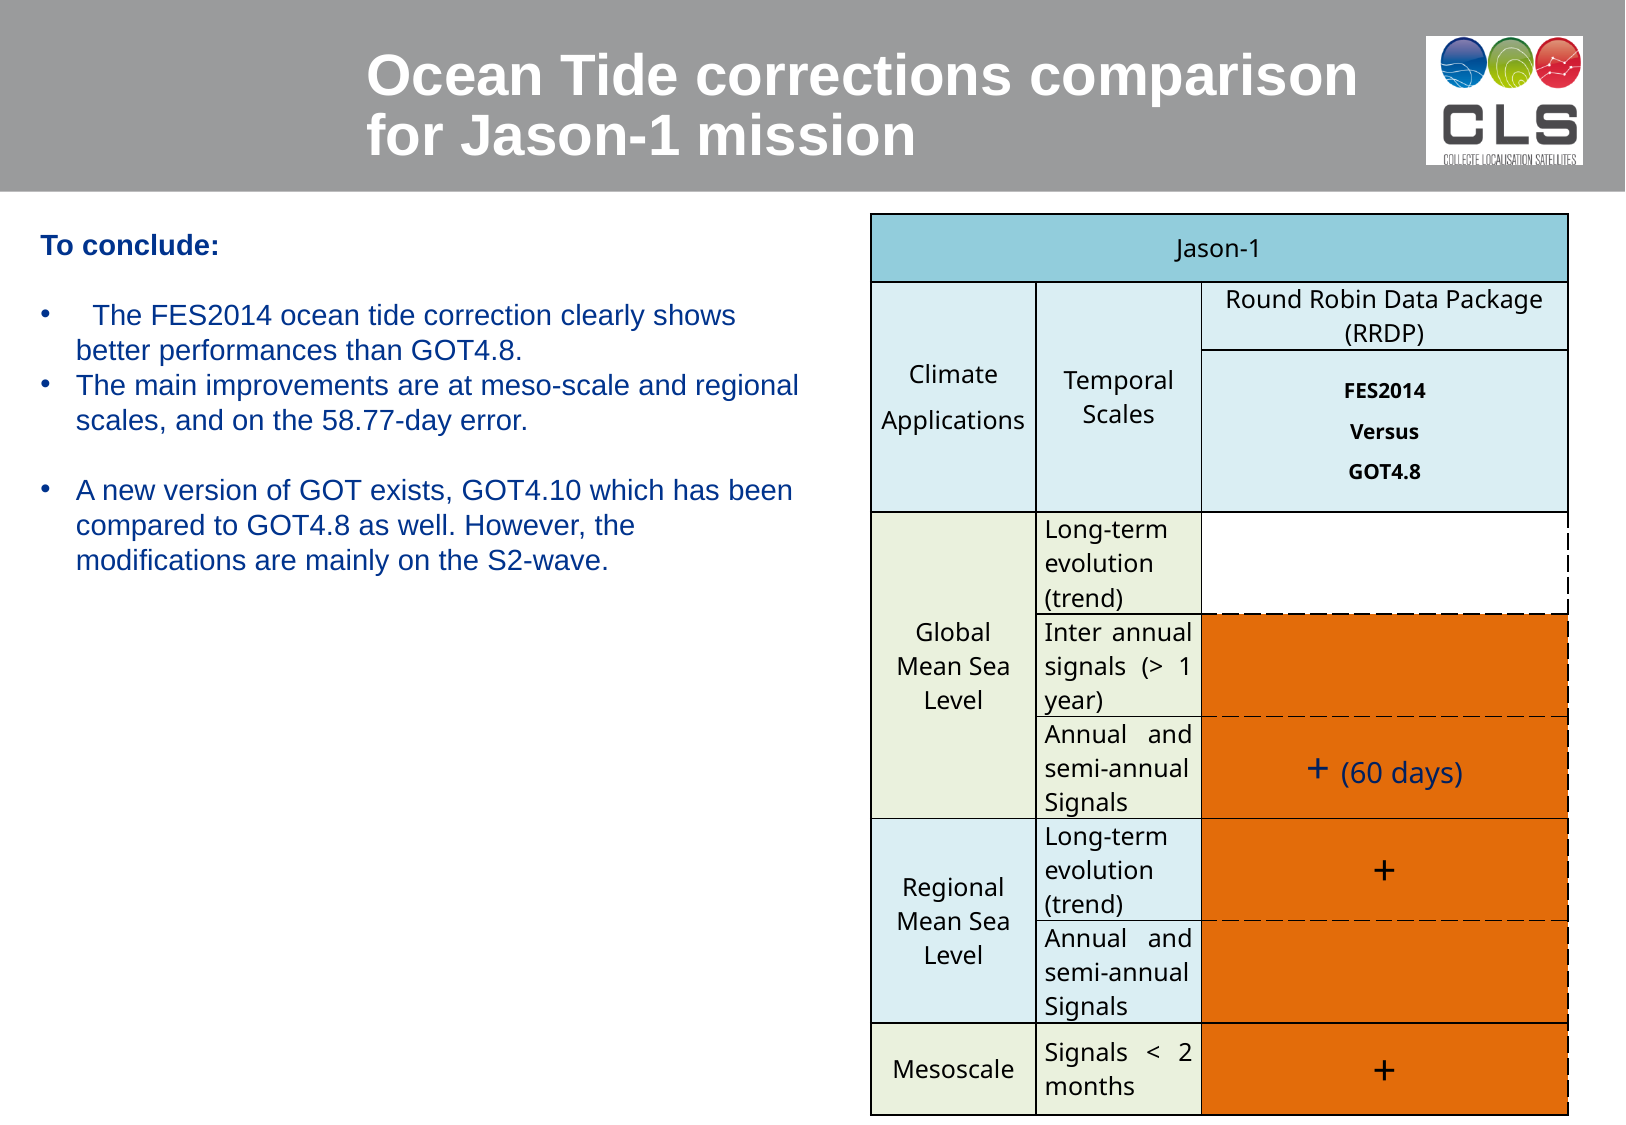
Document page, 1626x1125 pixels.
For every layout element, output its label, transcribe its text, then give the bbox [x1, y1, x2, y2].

table_cell Signals < 2 months [1037, 1024, 1201, 1114]
table_cell Long-term evolution (trend) [1037, 819, 1201, 920]
text_box Ocean Tide corrections comparison for Jason-1 mission [351, 40, 1444, 172]
table_cell FES2014 Versus GOT4.8 [1202, 351, 1567, 511]
table_cell [1202, 513, 1568, 614]
table_cell Climate Applications [872, 283, 1035, 511]
table_cell Round Robin Data Package (RRDP) [1202, 283, 1567, 349]
table_cell + (60 days) [1202, 716, 1568, 818]
table_cell Global Mean Sea Level [872, 513, 1035, 818]
picture [1426, 36, 1583, 165]
table_cell Temporal Scales [1037, 283, 1201, 511]
table_cell Regional Mean Sea Level [872, 819, 1035, 1022]
table_header Jason-1 [872, 215, 1567, 281]
table_cell Long-term evolution (trend) [1037, 513, 1201, 613]
table_cell Annual and semi-annual Signals [1037, 921, 1201, 1022]
table_cell [1202, 614, 1568, 716]
table_cell + [1202, 1024, 1568, 1114]
text_box To conclude: The FES2014 ocean tide correction clearly shows better performances than GOT4.8. The main improvements are at meso-scale and regional scales, and on the 58.77-day error. A new version of GOT exists, GOT4.10 which has been compared to GOT4.8 as well. However, the modifications are mainly on the S2-wave. [25, 219, 820, 1104]
table_cell Inter annual signals (> 1 year) [1037, 615, 1201, 716]
table_cell Annual and semi-annual Signals [1037, 717, 1201, 818]
table_cell + [1202, 819, 1568, 921]
table_cell Mesoscale [872, 1024, 1035, 1114]
table_cell [1202, 921, 1568, 1022]
